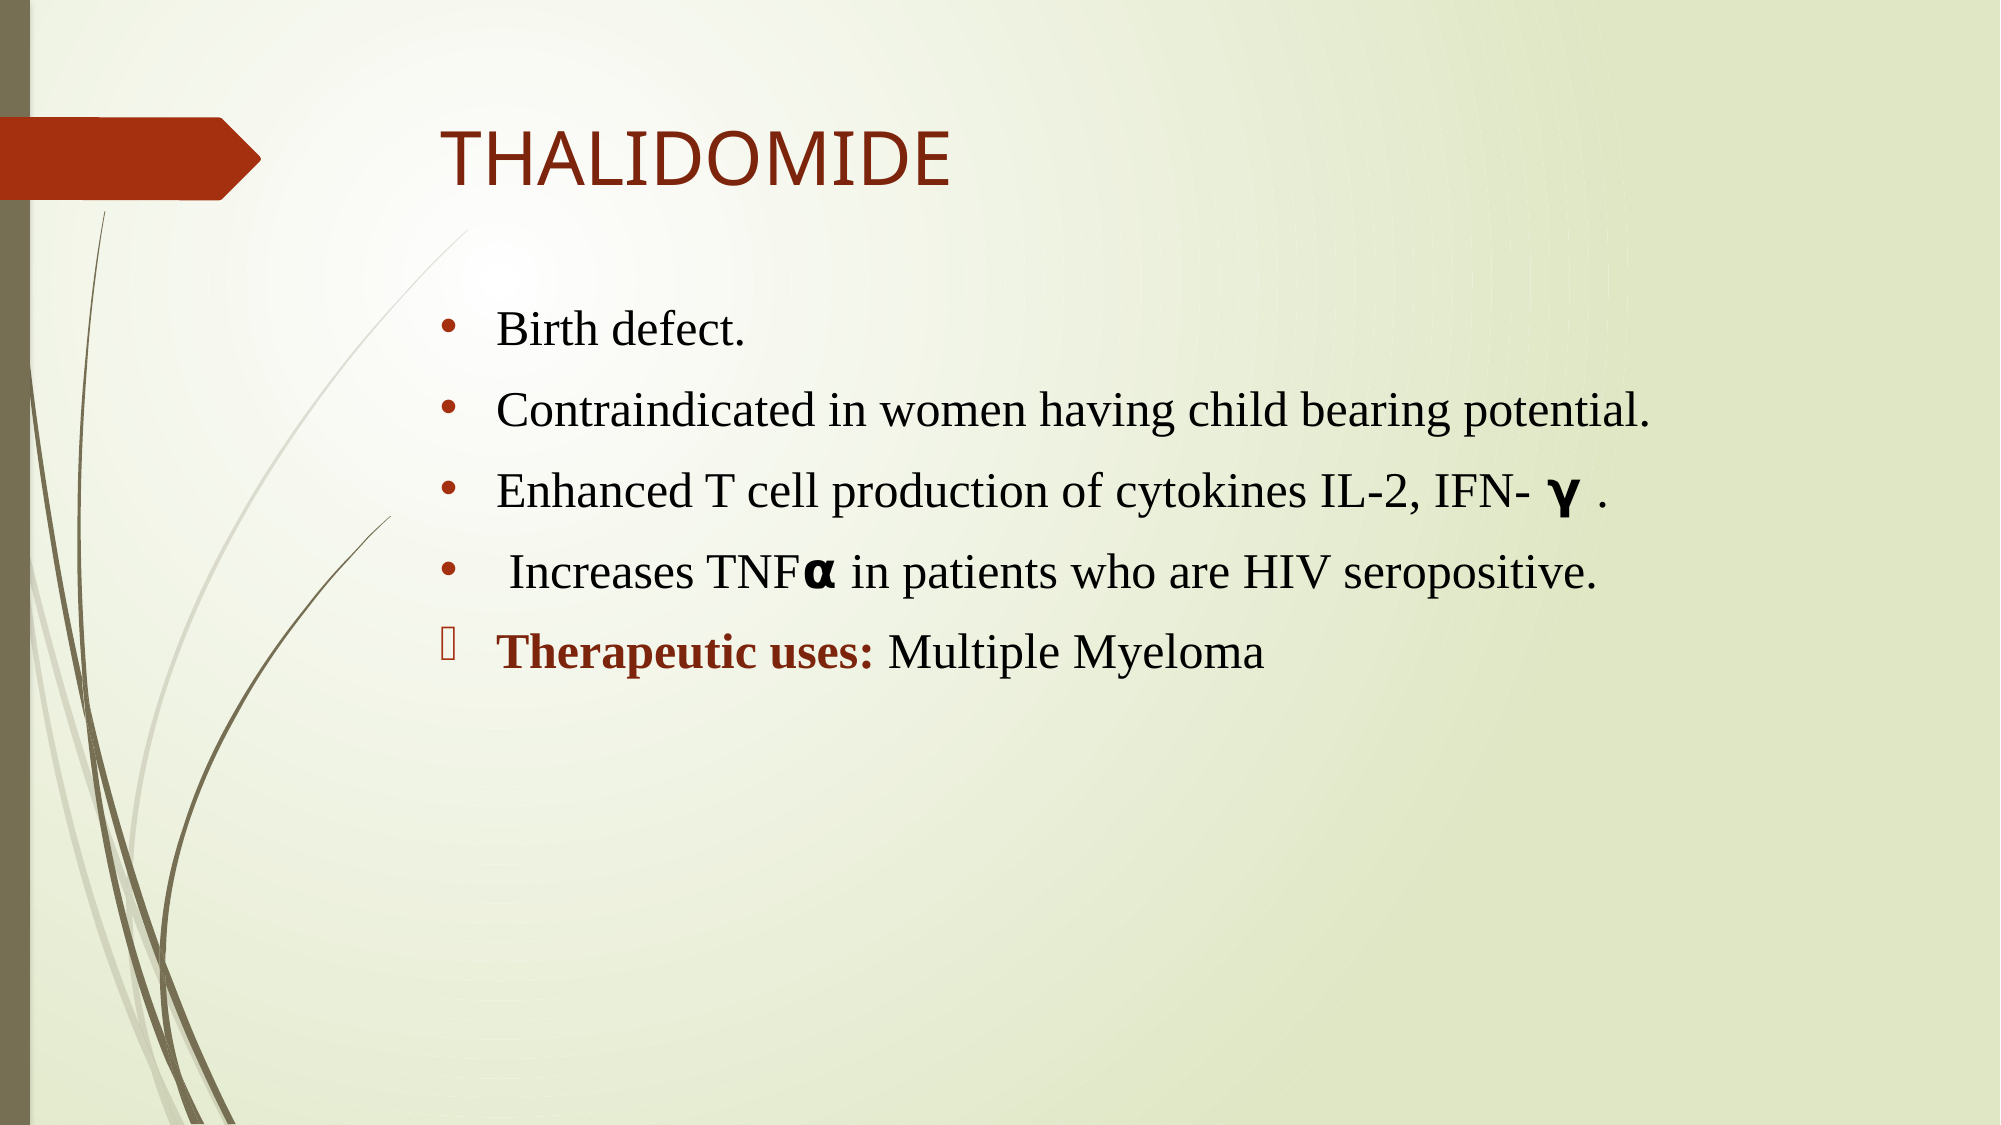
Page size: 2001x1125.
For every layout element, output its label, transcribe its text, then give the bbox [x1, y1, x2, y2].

title THALIDOMIDE [425, 102, 1888, 243]
list Birth defect. Contraindicated in women having child bearing potential. Enhanced T cell production of cytokines IL-2, IFN- 𝝲 . Increases TNF𝝰 in patients who are HIV seropositive. Therapeutic uses: Multiple Myeloma [424, 288, 1888, 970]
